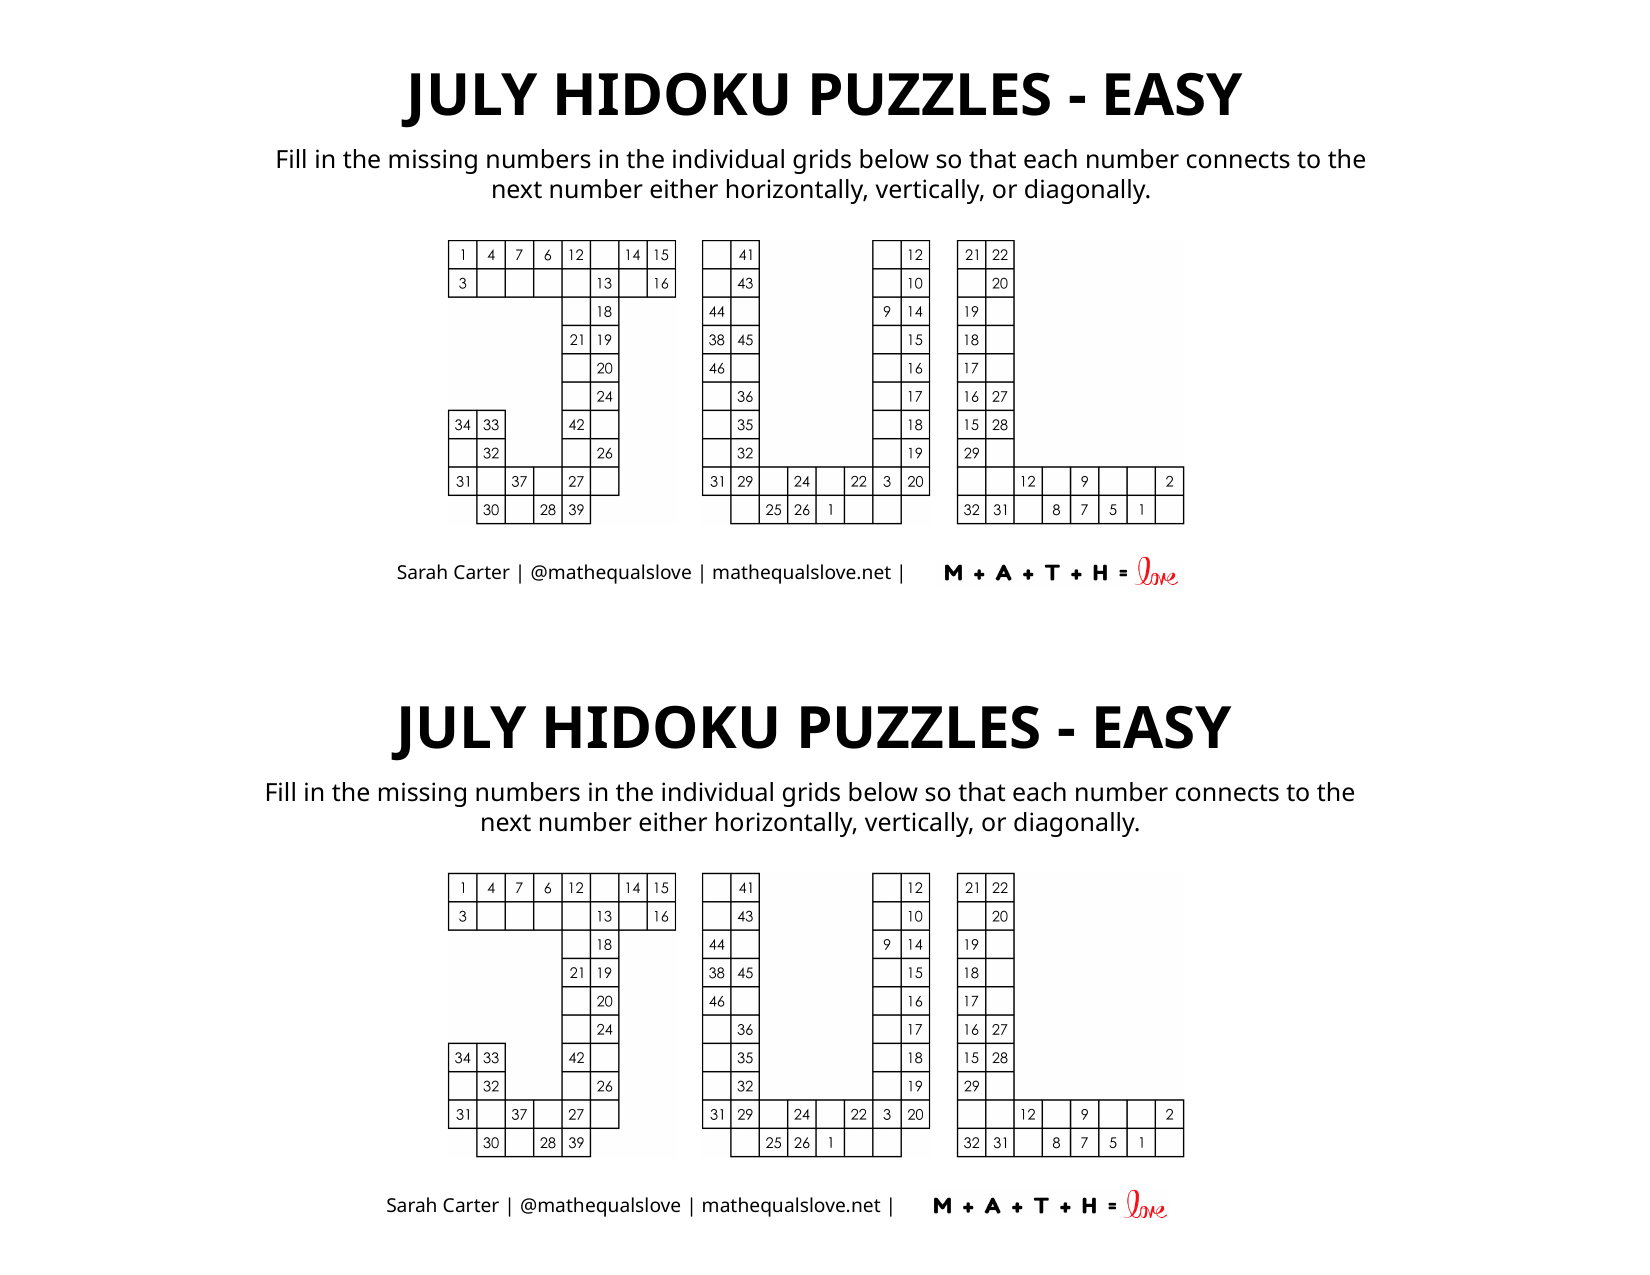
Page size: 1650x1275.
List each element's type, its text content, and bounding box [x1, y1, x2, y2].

picture [447, 239, 677, 526]
picture [955, 872, 1186, 1159]
picture [447, 872, 677, 1159]
picture [701, 239, 931, 526]
text_box Fill in the missing numbers in the individual grids below so that each number connects to the next number either horizontally, vertically, or diagonally. [0, 135, 1650, 211]
text_box Sarah Carter | @mathequalslove | mathequalslove.net | [371, 1186, 1206, 1225]
picture [955, 239, 1186, 526]
text_box Sarah Carter | @mathequalslove | mathequalslove.net | [382, 553, 1217, 592]
text_box Fill in the missing numbers in the individual grids below so that each number connects to the next number either horizontally, vertically, or diagonally. [0, 768, 1640, 844]
text_box JULY HIDOKU PUZZLES - EASY [66, 683, 1563, 768]
picture [924, 1187, 1173, 1222]
picture [701, 872, 931, 1159]
text_box JULY HIDOKU PUZZLES - EASY [76, 50, 1574, 135]
picture [935, 554, 1184, 589]
